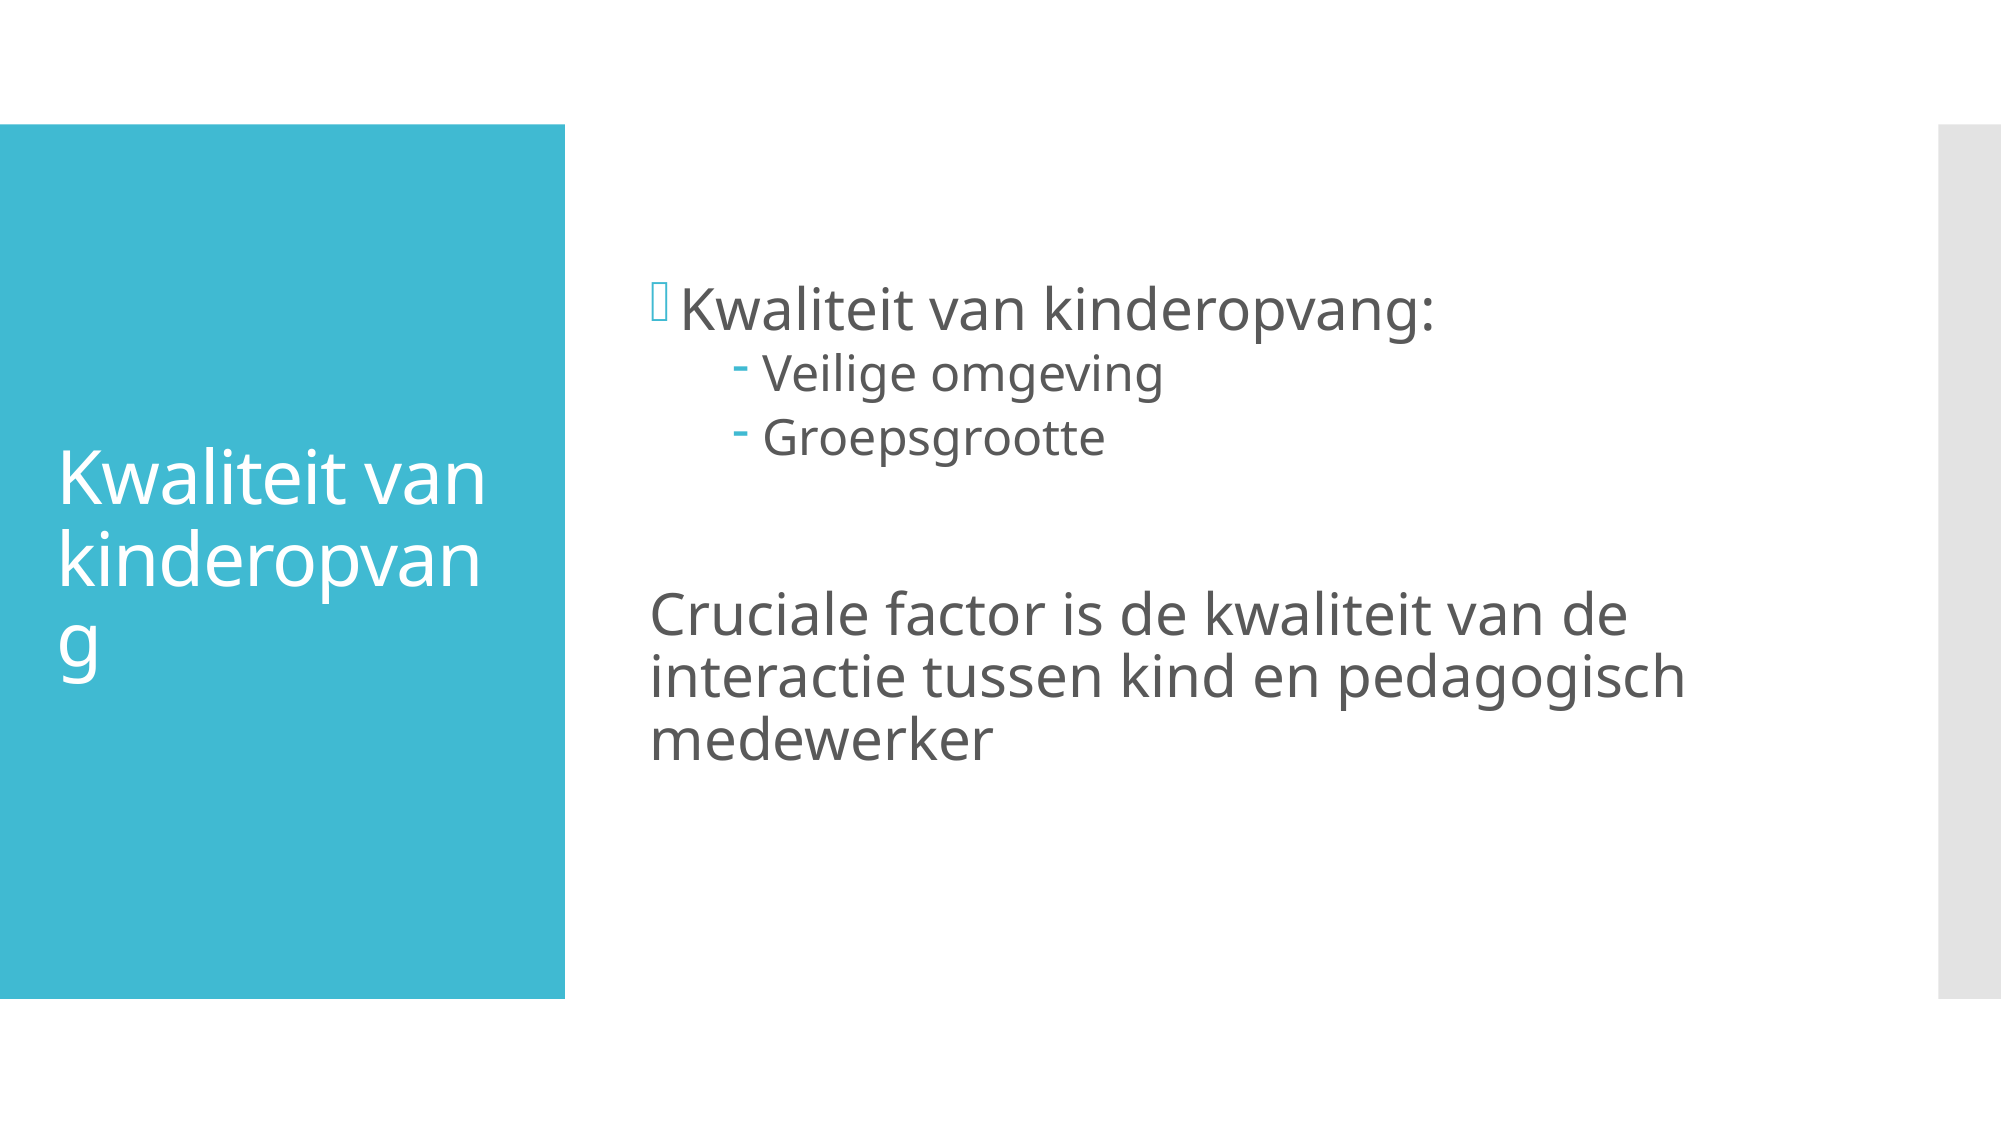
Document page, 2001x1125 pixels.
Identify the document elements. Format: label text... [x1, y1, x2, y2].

title Kwaliteit van kinderopvang [41, 184, 525, 940]
list Kwaliteit van kinderopvang: Veilige omgeving Groepsgrootte Cruciale factor is de kwaliteit van de interactie tussen kind en pedagogisch medewerker [634, 141, 1835, 982]
